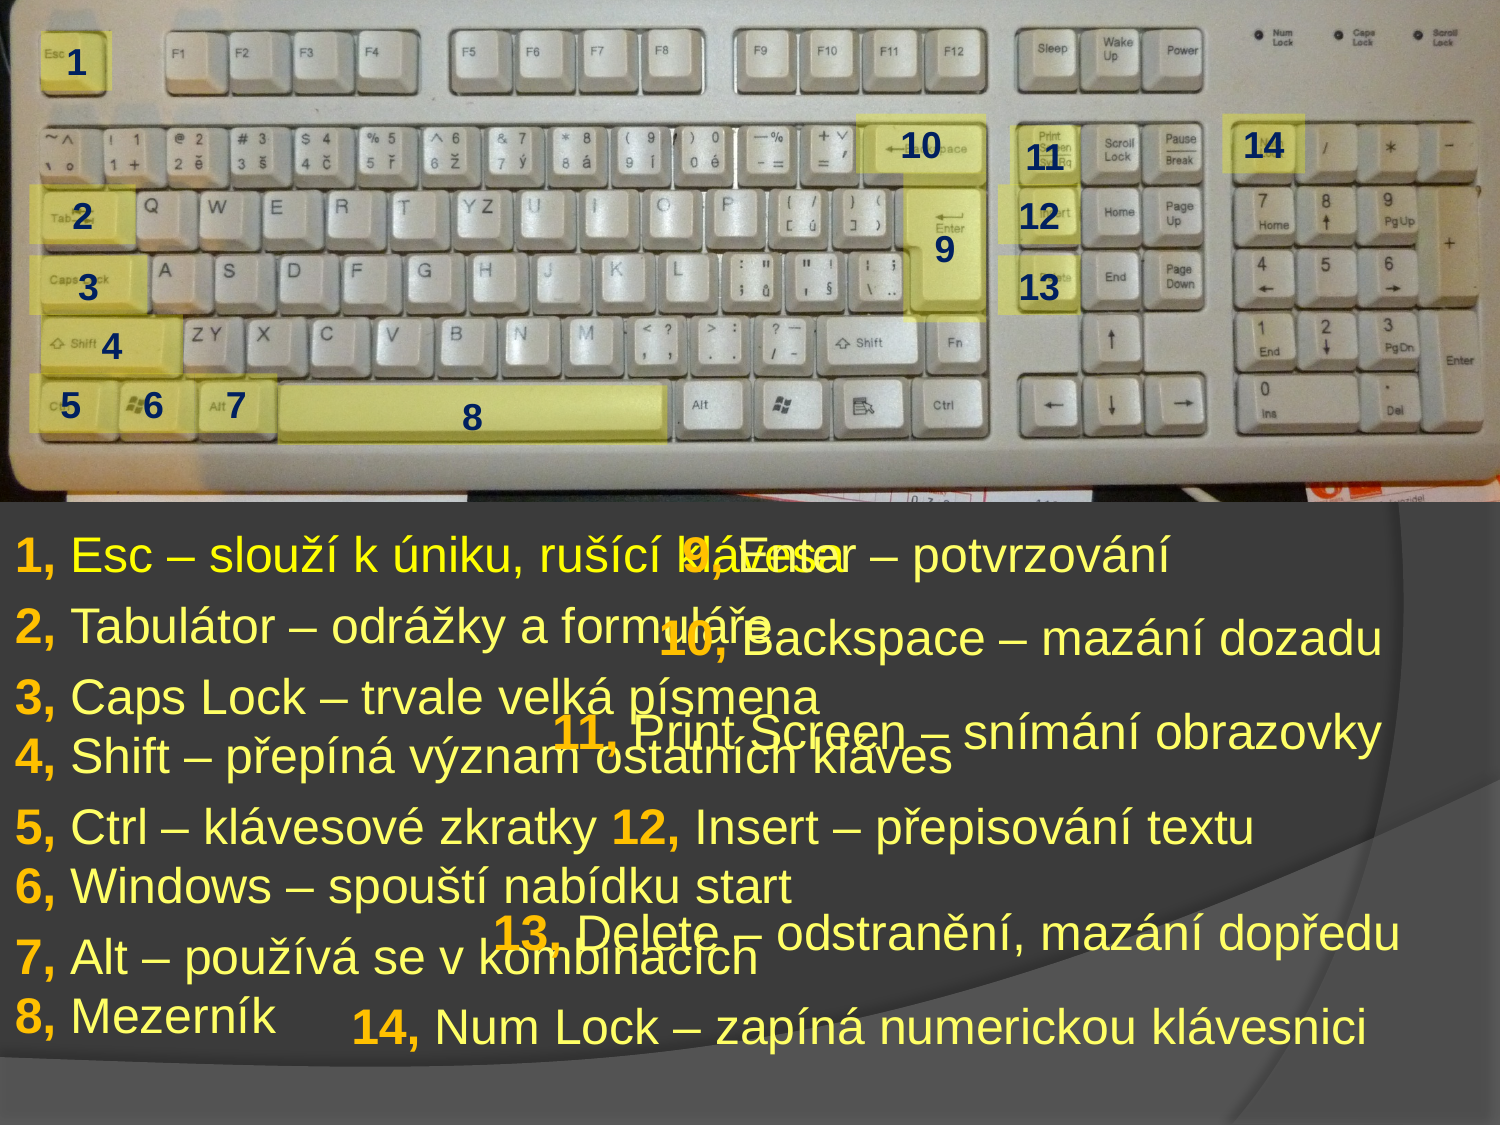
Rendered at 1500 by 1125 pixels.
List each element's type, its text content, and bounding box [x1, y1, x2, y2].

text_box 7, Alt – používá se v kombinacích [0, 916, 963, 975]
text_box 6, Windows – spouští nabídku start [0, 845, 963, 916]
text_box 10, Backspace – mazání dozadu [643, 597, 1412, 673]
picture [0, 0, 1500, 502]
text_box 1, Esc – slouží k úniku, rušící klávesa [0, 515, 667, 586]
text_box 3, Caps Lock – trvale velká písmena [0, 656, 963, 715]
text_box 2, Tabulátor – odrážky a formuláře [0, 586, 963, 656]
text_box 14, Num Lock – zapíná numerickou klávesnici [336, 987, 1412, 1063]
text_box 13, Delete – odstranění, mazání dopředu [478, 893, 1441, 968]
text_box 4, Shift – přepíná význam ostatních kláves [0, 715, 987, 786]
text_box 12, Insert – přepisování textu [596, 786, 1300, 862]
text_box 9, Enter – potvrzování [667, 515, 1311, 590]
text_box 8, Mezerník [0, 975, 963, 1051]
text_box 5, Ctrl – klávesové zkratky [0, 786, 596, 845]
text_box 11, Print Screen – snímání obrazovky [537, 692, 1424, 768]
